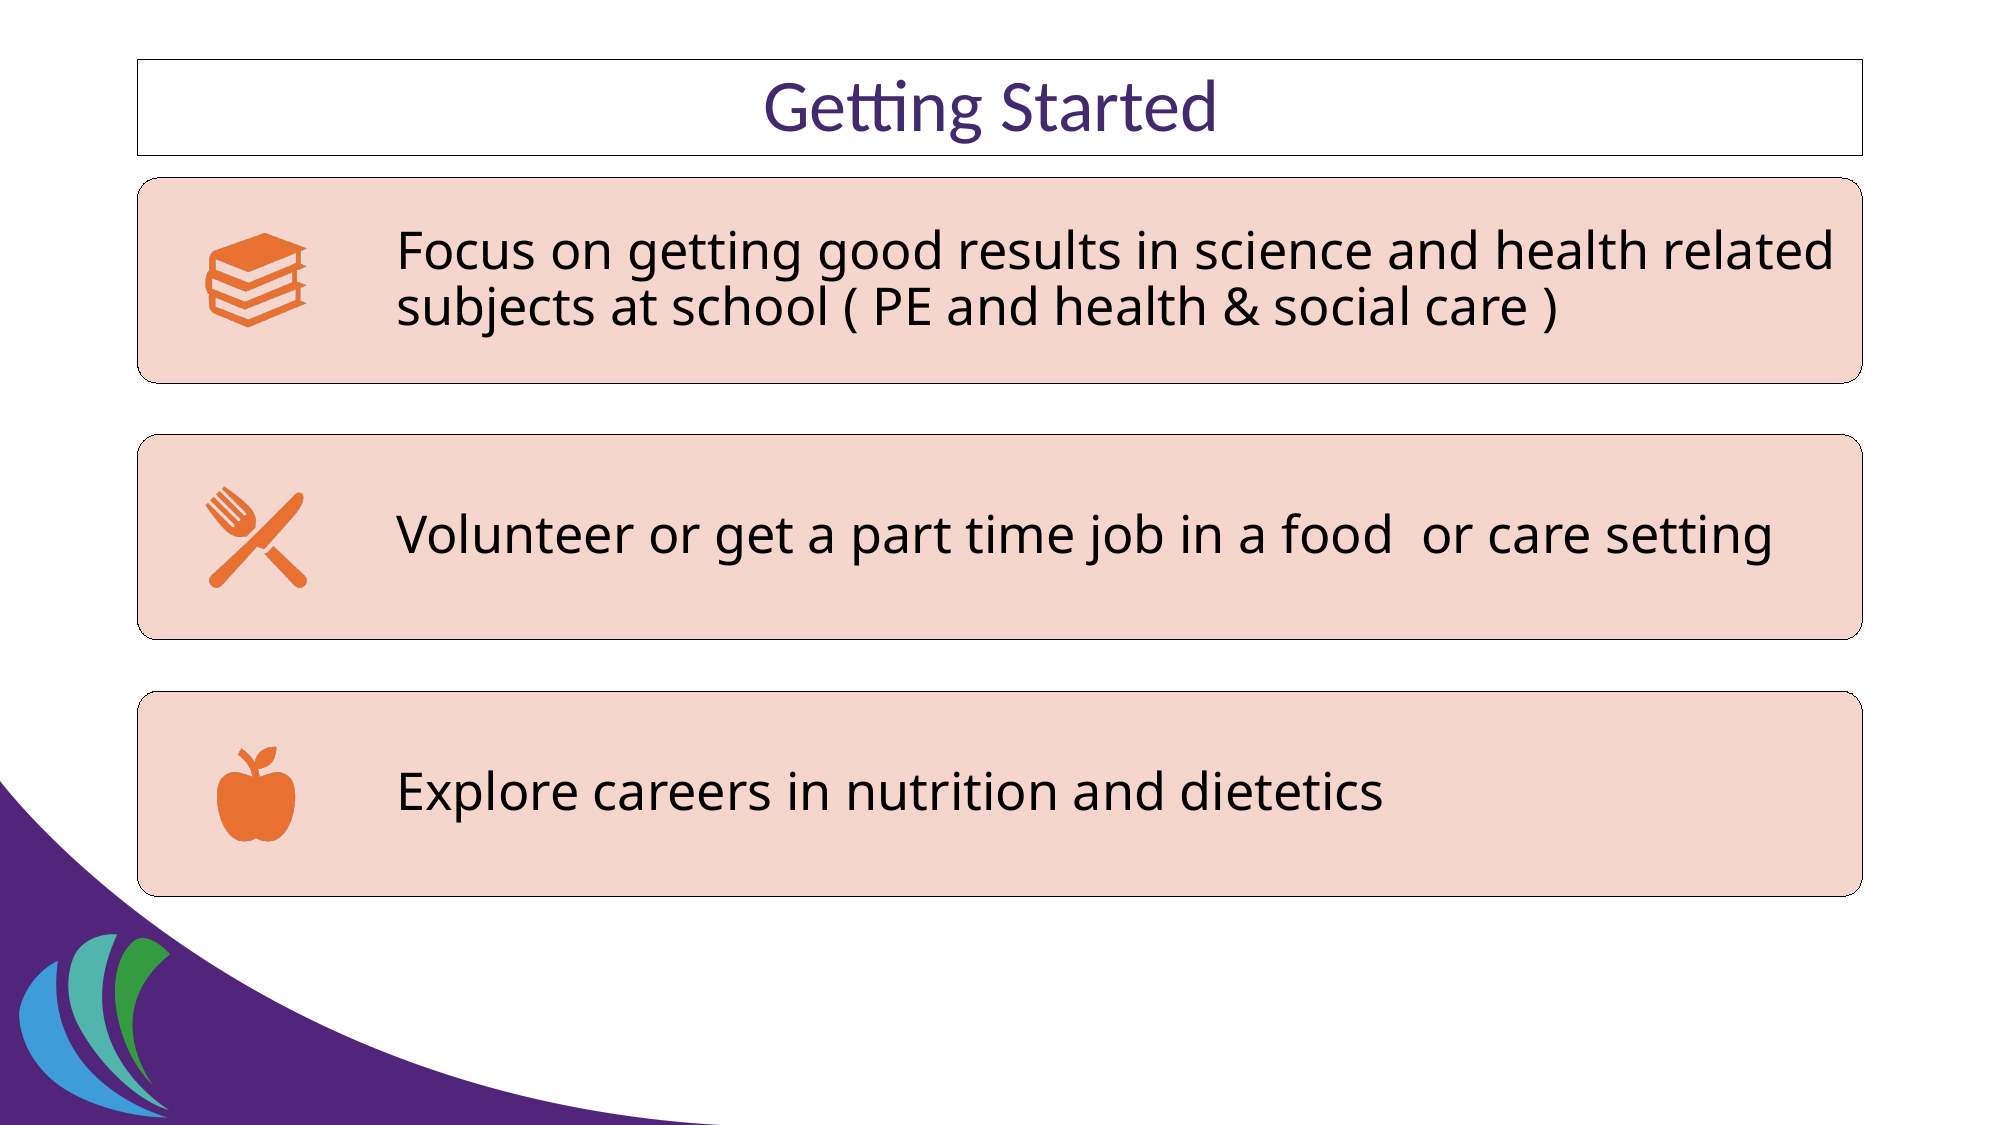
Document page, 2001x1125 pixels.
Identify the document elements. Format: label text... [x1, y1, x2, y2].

picture [0, 1, 2000, 1125]
title Getting Started [137, 59, 1863, 156]
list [136, 177, 1863, 897]
